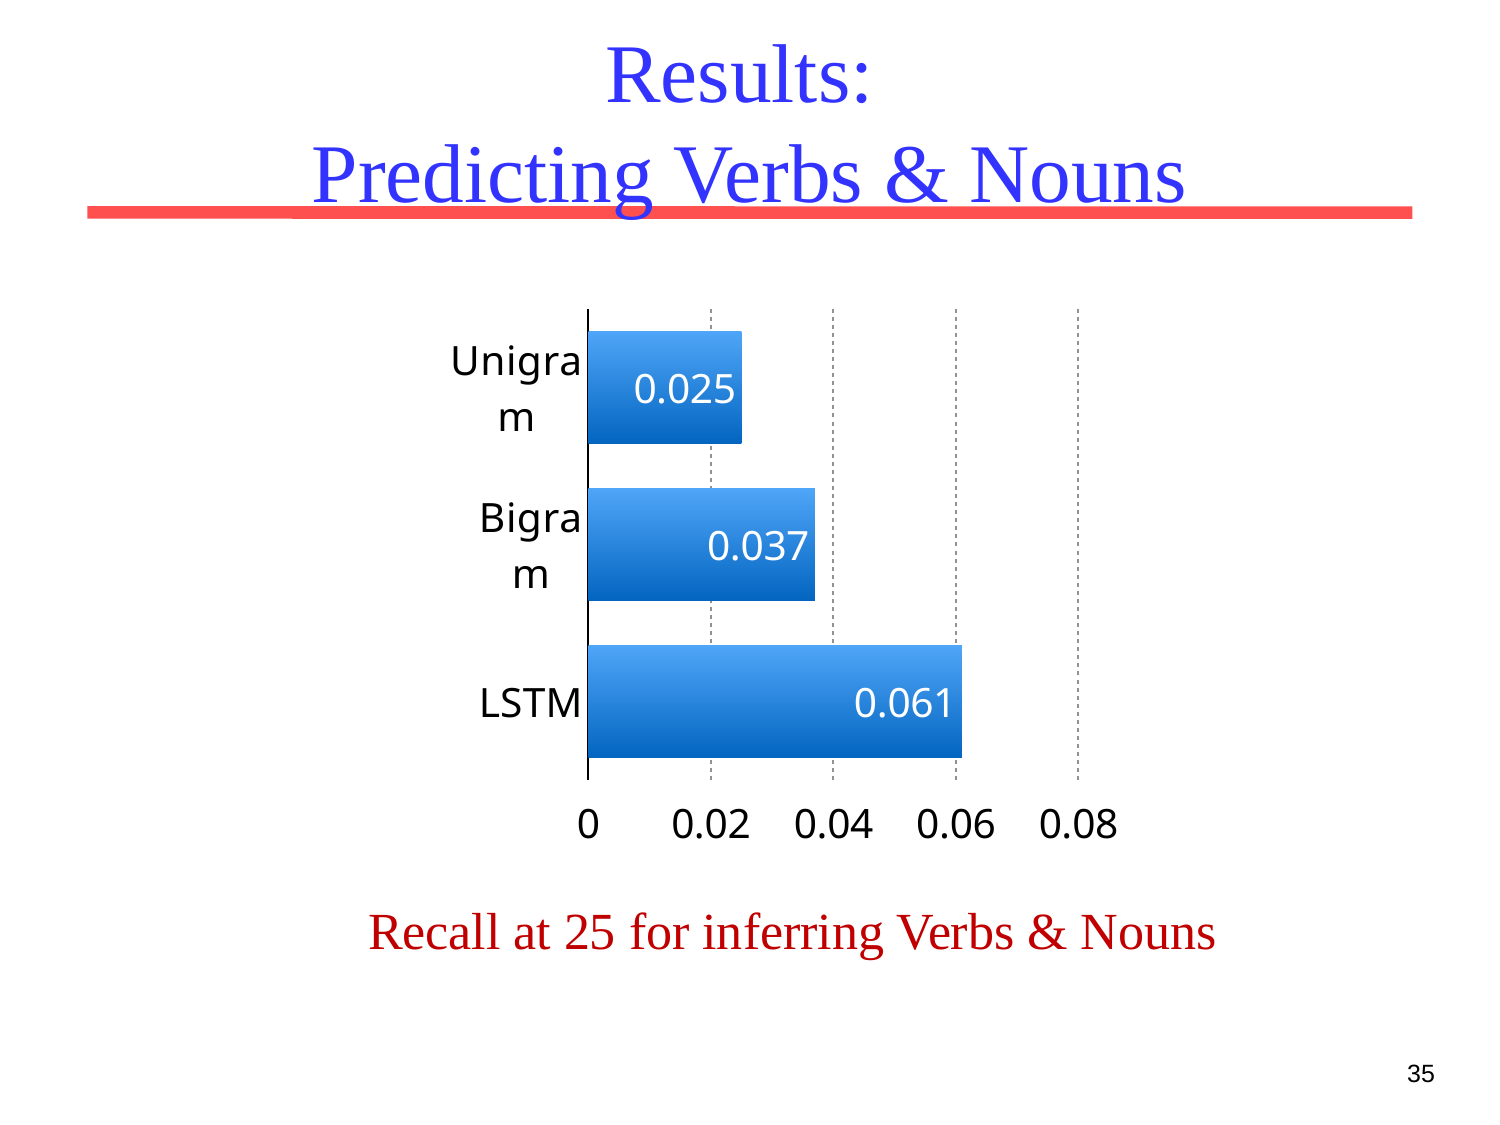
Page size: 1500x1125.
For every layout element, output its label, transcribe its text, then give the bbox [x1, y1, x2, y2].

title Results: Predicting Verbs & Nouns [112, 37, 1388, 201]
chart [449, 274, 1119, 851]
text_box Recall at 25 for inferring Verbs & Nouns [362, 891, 1224, 966]
slide_number 35 [1137, 1049, 1451, 1125]
